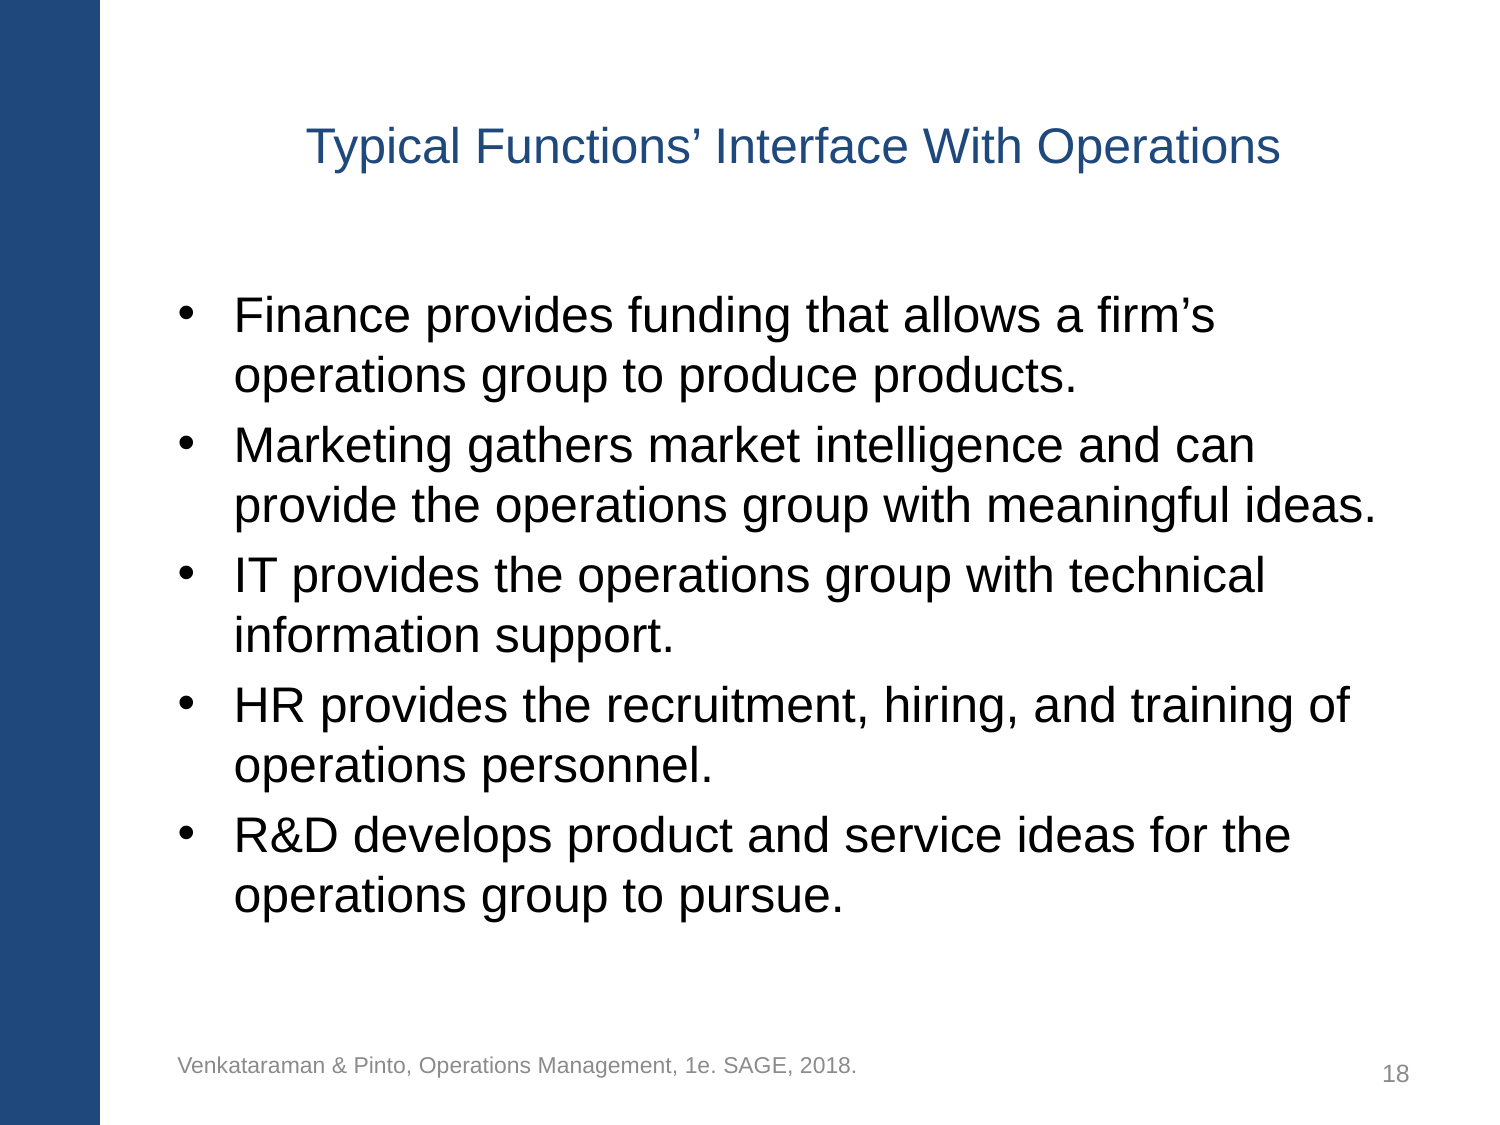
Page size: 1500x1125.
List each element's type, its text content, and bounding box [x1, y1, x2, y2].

title Typical Functions’ Interface With Operations [162, 50, 1425, 238]
footer Venkataraman & Pinto, Operations Management, 1e. SAGE, 2018. [162, 1042, 1313, 1103]
slide_number 18 [1350, 1042, 1425, 1103]
list Finance provides funding that allows a firm’s operations group to produce products. Marketing gathers market intelligence and can provide the operations group with meaningful ideas. IT provides the operations group with technical information support. HR provides the recruitment, hiring, and training of operations personnel. R&D develops product and service ideas for the operations group to pursue. [162, 275, 1425, 1005]
